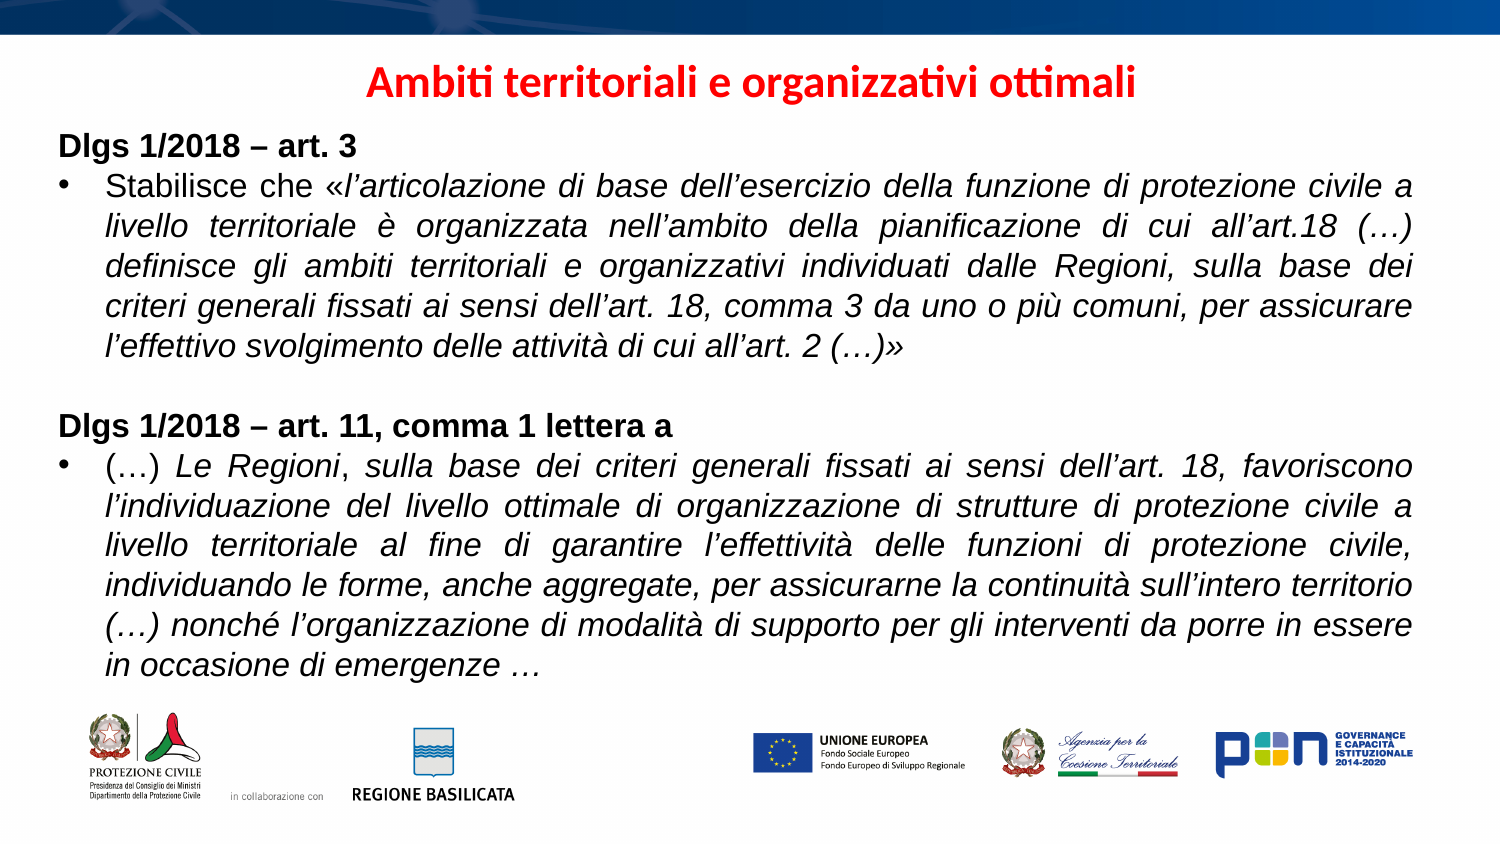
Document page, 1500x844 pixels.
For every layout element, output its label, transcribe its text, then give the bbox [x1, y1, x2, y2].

picture [0, 0, 1500, 844]
text_box Ambiti territoriali e organizzativi ottimali [175, 43, 1328, 114]
text_box Dlgs 1/2018 – art. 3 Stabilisce che «l’articolazione di base dell’esercizio della funzione di protezione civile a livello territoriale è organizzata nell’ambito della pianificazione di cui all’art.18 (…) definisce gli ambiti territoriali e organizzativi individuati dalle Regioni, sulla base dei criteri generali fissati ai sensi dell’art. 18, comma 3 da uno o più comuni, per assicurare l’effettivo svolgimento delle attività di cui all’art. 2 (…)» Dlgs 1/2018 – art. 11, comma 1 lettera a (…) Le Regioni, sulla base dei criteri generali fissati ai sensi dell’art. 18, favoriscono l’individuazione del livello ottimale di organizzazione di strutture di protezione civile a livello territoriale al fine di garantire l’effettività delle funzioni di protezione civile, individuando le forme, anche aggregate, per assicurarne la continuità sull’intero territorio (…) nonché l’organizzazione di modalità di supporto per gli interventi da porre in essere in occasione di emergenze … [43, 117, 1431, 691]
